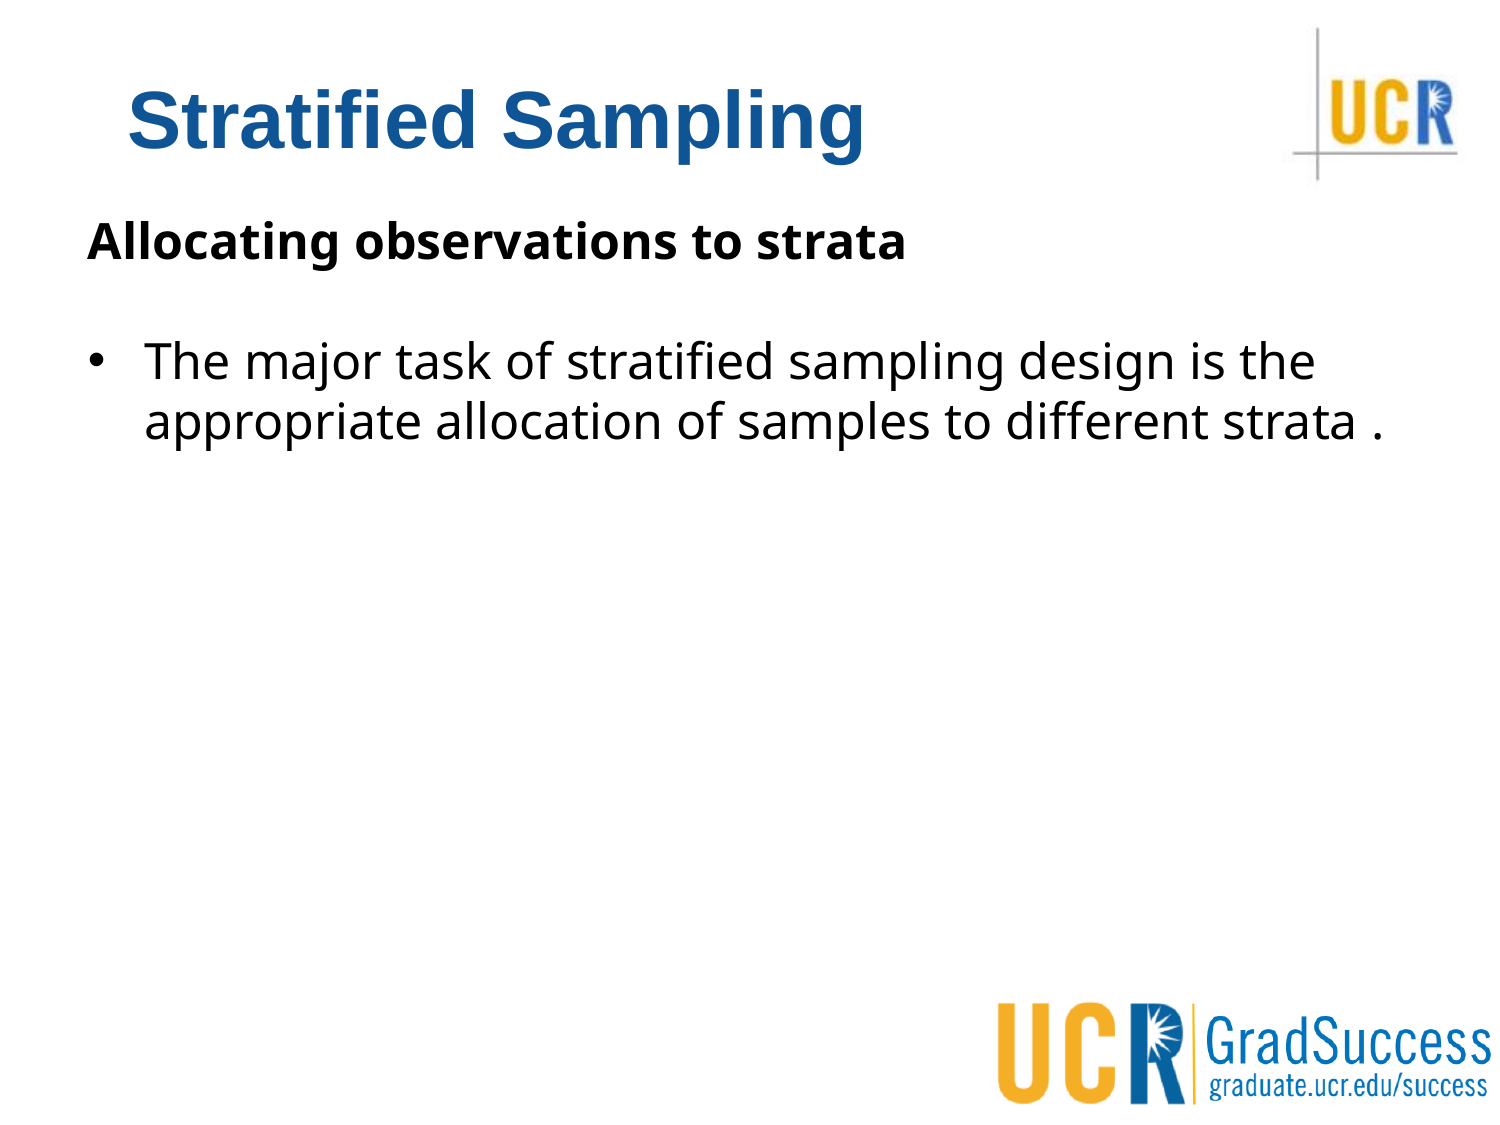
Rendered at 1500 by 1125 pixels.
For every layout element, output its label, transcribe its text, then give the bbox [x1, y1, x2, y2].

picture [1282, 0, 1500, 196]
text_box Allocating observations to strata The major task of stratified sampling design is the appropriate allocation of samples to different strata . [73, 201, 1470, 457]
title Stratified Sampling [112, 13, 1388, 172]
